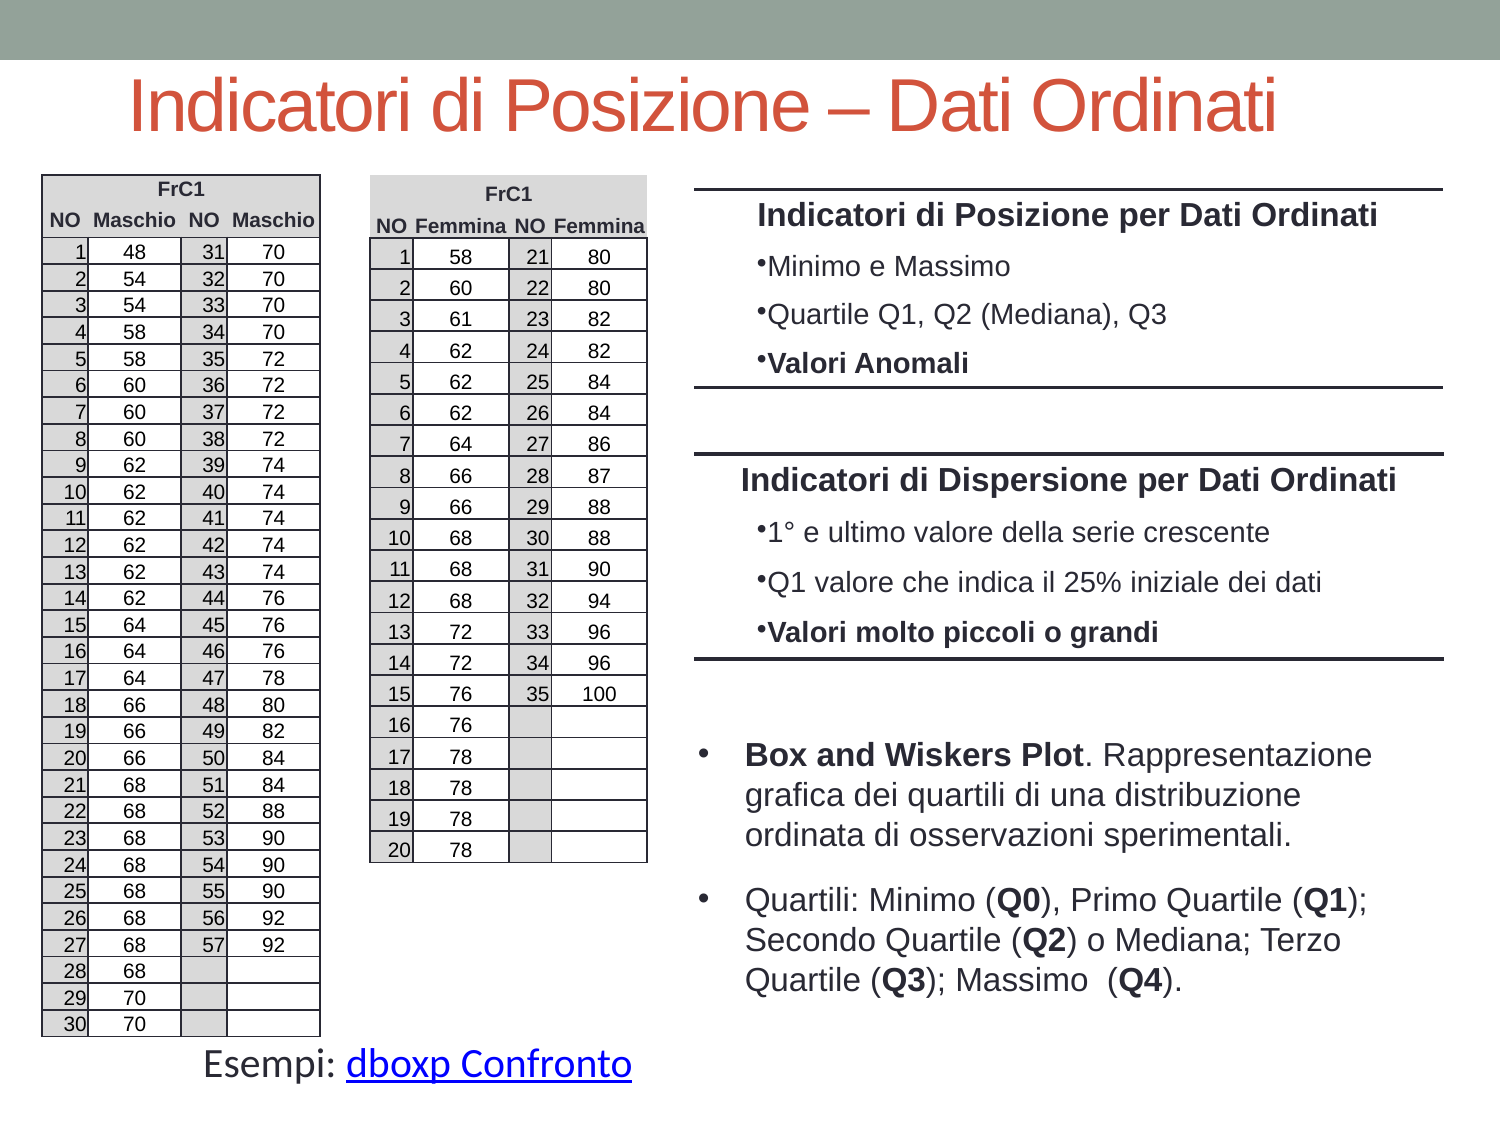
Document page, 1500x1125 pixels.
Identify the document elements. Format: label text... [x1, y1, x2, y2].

table_cell 15 [371, 676, 412, 705]
table_cell 60 [89, 398, 180, 423]
table_cell 74 [228, 478, 319, 503]
table_cell 13 [43, 558, 87, 583]
table_cell 40 [182, 478, 226, 503]
table_cell [510, 770, 551, 799]
table_cell 19 [43, 718, 87, 743]
table_cell Maschio [227, 202, 319, 237]
table_cell 49 [182, 718, 226, 743]
table_cell [510, 738, 551, 768]
table_header Indicatori di Posizione per Dati Ordinati [694, 191, 1443, 243]
table_cell 58 [414, 239, 508, 268]
table_cell 62 [89, 505, 180, 529]
table_cell Valori molto piccoli o grandi [694, 609, 1444, 657]
table_cell 90 [552, 551, 646, 580]
table_cell NO [509, 206, 551, 237]
table_cell 6 [371, 395, 412, 424]
table_cell 90 [228, 824, 319, 849]
table_cell 1 [371, 239, 412, 268]
table_cell 23 [43, 824, 87, 849]
table_cell 2 [371, 270, 412, 299]
table_cell 57 [182, 931, 226, 956]
table_cell 70 [89, 984, 180, 1009]
table_cell 7 [371, 426, 412, 455]
table_cell 43 [182, 558, 226, 583]
table_cell 3 [371, 301, 412, 330]
table_cell 21 [510, 239, 551, 268]
table_cell 74 [228, 531, 319, 556]
table_cell 84 [552, 363, 646, 393]
table_cell 74 [228, 558, 319, 583]
table_cell 94 [552, 582, 646, 612]
table_cell 78 [228, 664, 319, 689]
table_cell 72 [414, 613, 508, 643]
table_cell 90 [228, 878, 319, 902]
table_cell 25 [510, 363, 551, 393]
table_cell 58 [89, 318, 180, 343]
table_cell 60 [89, 425, 180, 450]
table_cell 32 [182, 265, 226, 290]
table_cell 84 [552, 395, 646, 424]
table_cell 36 [182, 371, 226, 396]
table_cell 11 [371, 551, 412, 580]
table_cell 72 [228, 425, 319, 450]
table_cell 23 [510, 301, 551, 330]
table_cell 88 [552, 520, 646, 549]
table_cell 26 [510, 395, 551, 424]
table_cell 30 [43, 1011, 87, 1036]
table_cell 70 [89, 1011, 180, 1036]
table_cell 31 [510, 551, 551, 580]
table_cell 47 [182, 664, 226, 689]
table_cell 27 [510, 426, 551, 455]
table_cell 92 [228, 904, 319, 929]
table_cell 50 [182, 744, 226, 769]
table_cell 76 [414, 707, 508, 737]
table_cell 22 [510, 270, 551, 299]
table_cell 68 [414, 582, 508, 612]
table_cell [552, 801, 646, 830]
table_cell 41 [182, 505, 226, 529]
table_cell 72 [414, 645, 508, 674]
table_cell [510, 707, 551, 737]
table_cell 76 [228, 638, 319, 663]
table_cell 66 [414, 488, 508, 518]
table_cell 26 [43, 904, 87, 929]
table_cell 9 [371, 488, 412, 518]
table_cell 37 [182, 398, 226, 423]
table_cell 68 [89, 798, 180, 822]
table_cell 38 [182, 425, 226, 450]
table_cell 39 [182, 451, 226, 476]
table_cell 68 [414, 551, 508, 580]
table_cell 28 [43, 957, 87, 982]
table_cell 62 [89, 558, 180, 583]
table_cell 68 [414, 520, 508, 549]
table_cell 27 [43, 931, 87, 956]
table_cell 44 [182, 585, 226, 609]
table_cell 72 [228, 371, 319, 396]
table_cell 68 [89, 957, 180, 982]
table_cell [552, 707, 646, 737]
table_cell 52 [182, 798, 226, 822]
table_cell Femmina [551, 206, 647, 237]
table_cell 70 [228, 318, 319, 343]
table_cell 34 [182, 318, 226, 343]
table_cell [552, 832, 646, 862]
table_cell [182, 1011, 226, 1036]
table_cell 18 [371, 770, 412, 799]
table_cell 24 [510, 332, 551, 362]
table_cell Maschio [88, 202, 181, 237]
table_cell 82 [552, 301, 646, 330]
table_cell 34 [510, 645, 551, 674]
table_cell [182, 984, 226, 1009]
table_cell 64 [89, 664, 180, 689]
table_cell 62 [414, 332, 508, 362]
table_cell 60 [89, 371, 180, 396]
table_cell 56 [182, 904, 226, 929]
table_cell 76 [228, 611, 319, 636]
table_cell 96 [552, 613, 646, 643]
table_cell 54 [182, 851, 226, 876]
table_cell NO [43, 202, 88, 237]
table_cell 66 [89, 744, 180, 769]
table_cell 46 [182, 638, 226, 663]
table_cell 17 [43, 664, 87, 689]
table_cell 14 [371, 645, 412, 674]
table_cell 62 [89, 585, 180, 609]
table_cell 33 [510, 613, 551, 643]
table_cell 14 [43, 585, 87, 609]
table_cell 68 [89, 851, 180, 876]
table_cell Q1 valore che indica il 25% iniziale dei dati [694, 559, 1444, 609]
table_cell 2 [43, 265, 87, 290]
table_cell 76 [228, 585, 319, 609]
table_cell [228, 957, 319, 982]
table_cell 82 [552, 332, 646, 362]
table_cell 3 [43, 292, 87, 316]
table_cell 21 [43, 771, 87, 796]
table_cell 8 [43, 425, 87, 450]
table_cell 88 [552, 488, 646, 518]
table_cell 13 [371, 613, 412, 643]
table_cell 29 [510, 488, 551, 518]
table_cell 19 [371, 801, 412, 830]
table_cell 55 [182, 878, 226, 902]
table_cell 64 [89, 611, 180, 636]
table_cell 54 [89, 265, 180, 290]
text_box Box and Wiskers Plot. Rappresentazione grafica dei quartili di una distribuzione ordinata di osservazioni sperimentali. Quartili: Minimo (Q0), Primo Quartile (Q1); Secondo Quartile (Q2) o Mediana; Terzo Quartile (Q3); Massimo (Q4). [683, 725, 1443, 1005]
table_cell 74 [228, 451, 319, 476]
table_cell 54 [89, 292, 180, 316]
table_cell 100 [552, 676, 646, 705]
table_cell 88 [228, 798, 319, 822]
table_cell 76 [414, 676, 508, 705]
table_cell 48 [182, 691, 226, 716]
table_header Indicatori di Dispersione per Dati Ordinati [694, 456, 1444, 509]
table_cell [552, 770, 646, 799]
table_cell 84 [228, 744, 319, 769]
table_cell 70 [228, 292, 319, 316]
table_cell [510, 832, 551, 862]
table_cell 62 [89, 451, 180, 476]
table_cell 92 [228, 931, 319, 956]
table_cell 20 [43, 744, 87, 769]
table_cell 62 [414, 395, 508, 424]
table_cell 33 [182, 292, 226, 316]
table_cell 10 [43, 478, 87, 503]
table_cell 4 [371, 332, 412, 362]
table_cell 96 [552, 645, 646, 674]
table_header FrC1 [370, 175, 647, 206]
table_cell 31 [182, 238, 226, 263]
table_cell [228, 984, 319, 1009]
table_cell 70 [228, 238, 319, 263]
table_cell 66 [89, 718, 180, 743]
table_cell 68 [89, 771, 180, 796]
table_cell 58 [89, 345, 180, 370]
table_header FrC1 [43, 176, 319, 202]
table_cell 16 [371, 707, 412, 737]
table_cell Minimo e Massimo [694, 243, 1443, 291]
table_cell 68 [89, 878, 180, 902]
table_cell 25 [43, 878, 87, 902]
table_cell 70 [228, 265, 319, 290]
table_cell 7 [43, 398, 87, 423]
table_cell 9 [43, 451, 87, 476]
table_cell [552, 738, 646, 768]
table_cell 62 [414, 363, 508, 393]
table_cell 48 [89, 238, 180, 263]
table_cell 32 [510, 582, 551, 612]
table_cell 60 [414, 270, 508, 299]
table_cell 22 [43, 798, 87, 822]
table_cell 64 [414, 426, 508, 455]
table_cell 72 [228, 345, 319, 370]
table_cell 20 [371, 832, 412, 862]
title Indicatori di Posizione – Dati Ordinati [112, 37, 1388, 166]
table_cell 86 [552, 426, 646, 455]
table_cell 68 [89, 931, 180, 956]
table_cell 84 [228, 771, 319, 796]
table_cell 80 [552, 239, 646, 268]
table_cell 15 [43, 611, 87, 636]
table_cell 62 [89, 478, 180, 503]
table_cell 5 [371, 363, 412, 393]
table_cell Quartile Q1, Q2 (Mediana), Q3 [694, 291, 1443, 339]
table_cell 1° e ultimo valore della serie crescente [694, 509, 1444, 559]
table_cell 29 [43, 984, 87, 1009]
table_cell 87 [552, 457, 646, 487]
table_cell [510, 801, 551, 830]
table_cell 42 [182, 531, 226, 556]
table_cell 17 [371, 738, 412, 768]
table_cell 10 [371, 520, 412, 549]
table_cell 78 [414, 832, 508, 862]
table_cell 78 [414, 801, 508, 830]
table_cell 12 [371, 582, 412, 612]
table_cell 53 [182, 824, 226, 849]
table_cell 8 [371, 457, 412, 487]
table_cell [182, 957, 226, 982]
table_cell 66 [89, 691, 180, 716]
table_cell 11 [43, 505, 87, 529]
table_cell 64 [89, 638, 180, 663]
table_cell 5 [43, 345, 87, 370]
table_cell 82 [228, 718, 319, 743]
table_cell NO [181, 202, 227, 237]
table_cell 51 [182, 771, 226, 796]
table_cell 66 [414, 457, 508, 487]
table_cell Valori Anomali [694, 339, 1443, 386]
table_cell 62 [89, 531, 180, 556]
table_cell 74 [228, 505, 319, 529]
table_cell 72 [228, 398, 319, 423]
table_cell 16 [43, 638, 87, 663]
table_cell Femmina [413, 206, 509, 237]
table_cell 28 [510, 457, 551, 487]
table_cell 24 [43, 851, 87, 876]
table_cell 1 [43, 238, 87, 263]
table_cell 80 [552, 270, 646, 299]
table_cell 78 [414, 770, 508, 799]
table_cell 35 [182, 345, 226, 370]
table_cell 68 [89, 904, 180, 929]
table_cell NO [370, 206, 413, 237]
table_cell 68 [89, 824, 180, 849]
table_cell 4 [43, 318, 87, 343]
table_cell 61 [414, 301, 508, 330]
table_cell 80 [228, 691, 319, 716]
table_cell 12 [43, 531, 87, 556]
table_cell 78 [414, 738, 508, 768]
table_cell 45 [182, 611, 226, 636]
table_cell 35 [510, 676, 551, 705]
table_cell 30 [510, 520, 551, 549]
table_cell [228, 1011, 319, 1036]
table_cell 6 [43, 371, 87, 396]
table_cell 90 [228, 851, 319, 876]
text_box Esempi: dboxp Confronto [188, 1028, 846, 1093]
table_cell 18 [43, 691, 87, 716]
